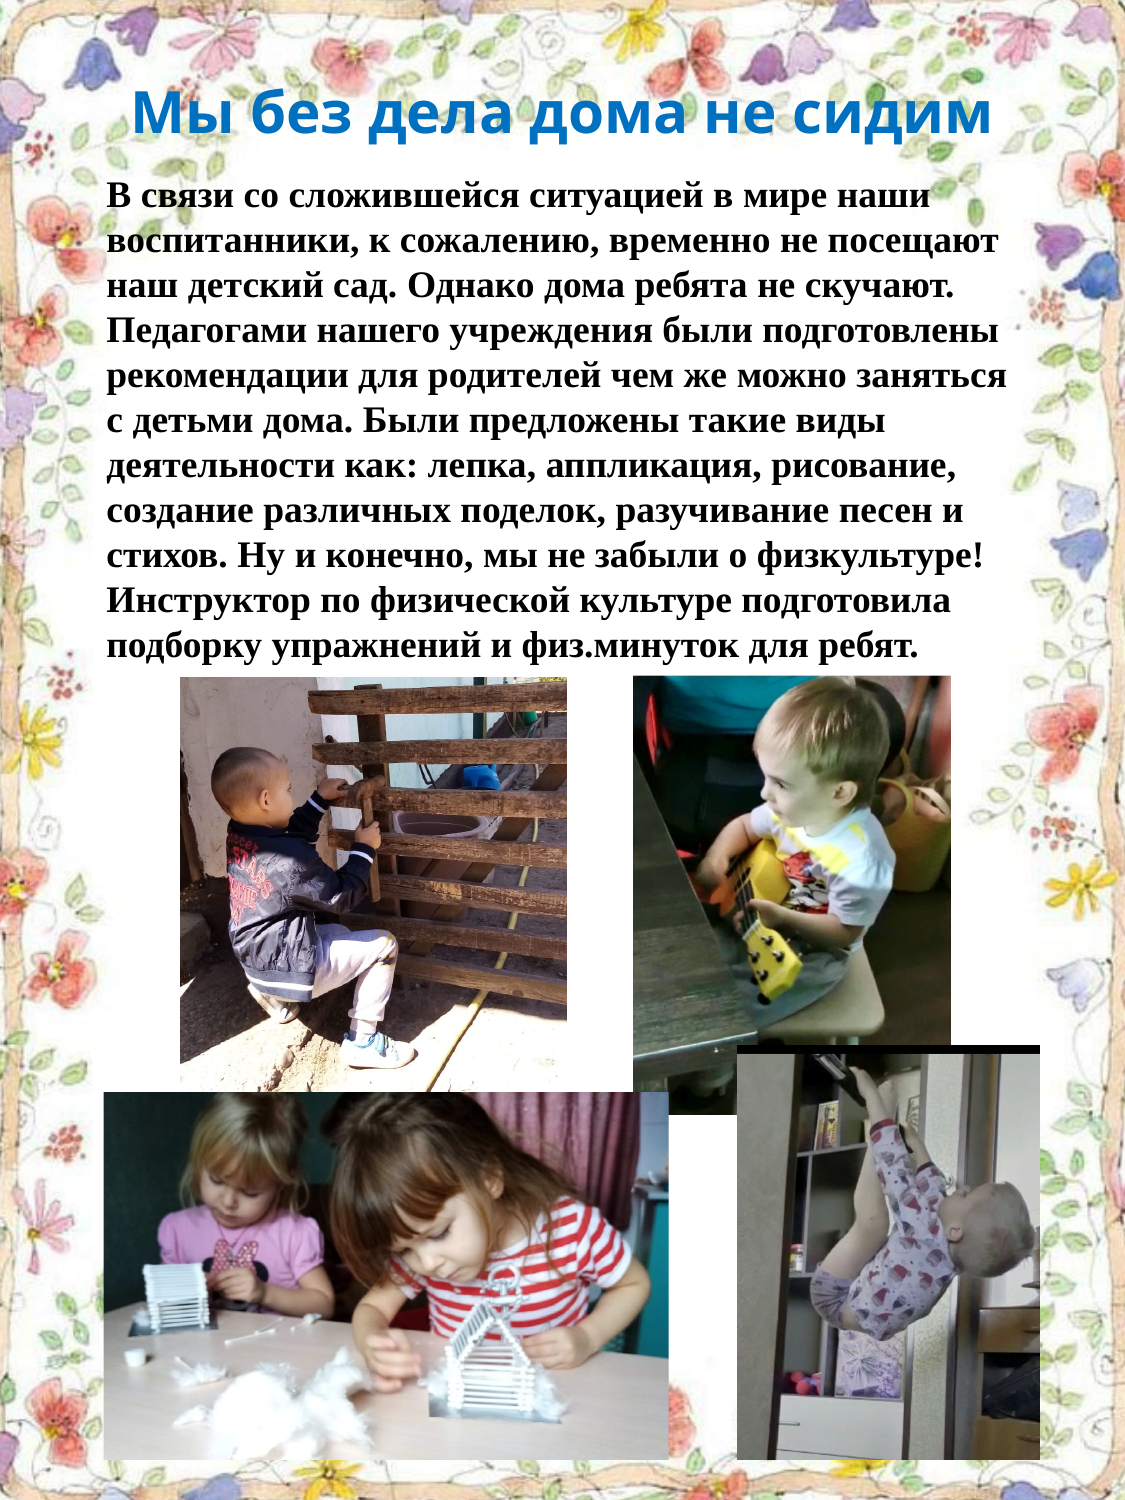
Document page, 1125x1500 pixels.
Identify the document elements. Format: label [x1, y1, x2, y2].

text_box [0, 0, 1125, 1500]
